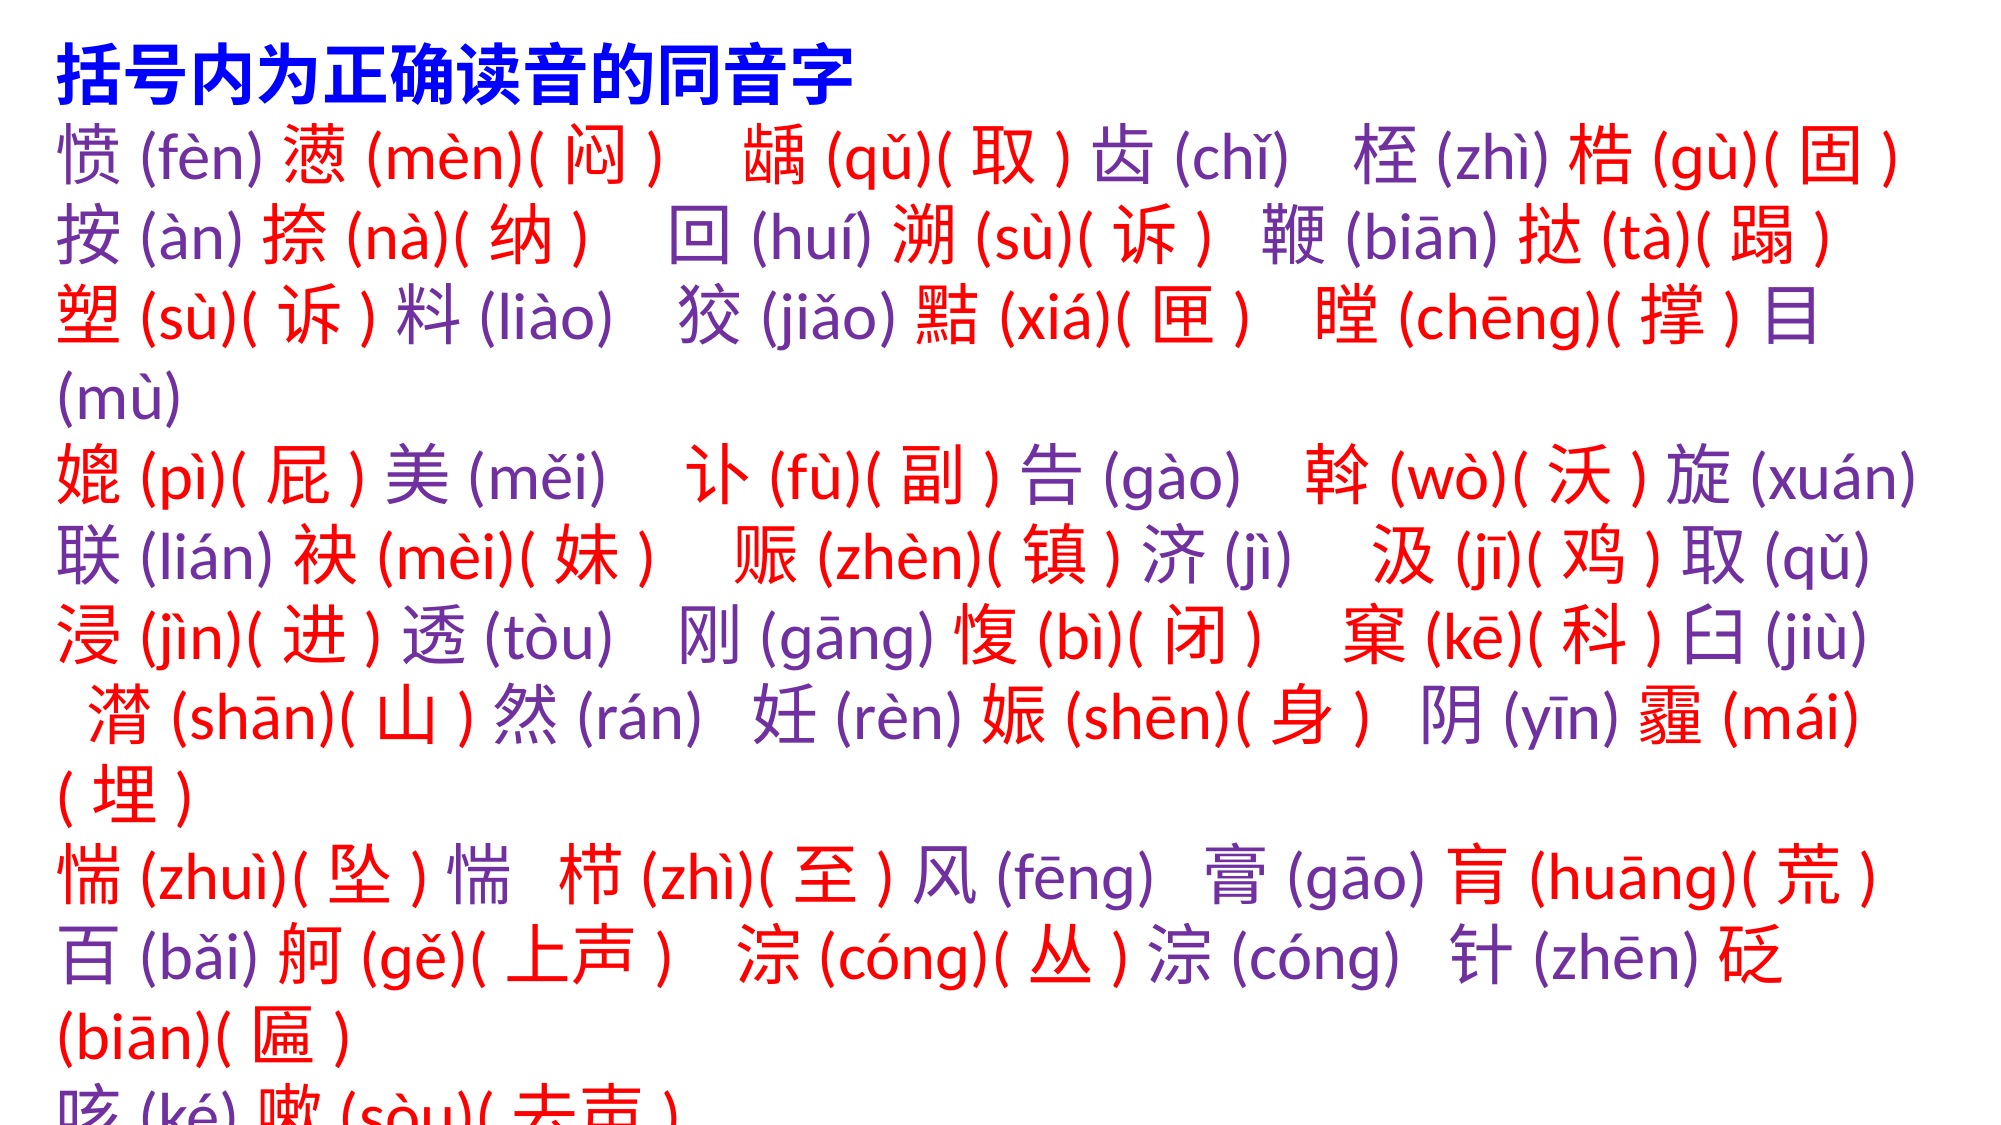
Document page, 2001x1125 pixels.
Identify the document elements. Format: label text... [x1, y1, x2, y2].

text_box 括号内为正确读音的同音字 愤(fèn)懑(mèn)(闷) 龋(qǔ)(取)齿(chǐ) 桎(zhì)梏(ɡù)(固) 按(àn)捺(nà)(纳) 回(huí)溯(sù)(诉) 鞭(biān)挞(tà)(蹋) 塑(sù)(诉)料(liào) 狡(jiǎo)黠(xiá)(匣) 瞠(chēnɡ)(撑)目(mù) 媲(pì)(屁)美(měi) 讣(fù)(副)告(ɡào) 斡(wò)(沃)旋(xuán) 联(lián)袂(mèi)(妹) 赈(zhèn)(镇)济(jì) 汲(jī)(鸡)取(qǔ) 浸(jìn)(进)透(tòu) 刚(ɡānɡ)愎(bì)(闭) 窠(kē)(科)臼(jiù) 潸(shān)(山)然(rán) 妊(rèn)娠(shēn)(身) 阴(yīn)霾(mái)(埋) 惴(zhuì)(坠)惴 栉(zhì)(至)风(fēnɡ) 膏(ɡāo)肓(huānɡ)(荒) 百(bǎi)舸(ɡě)(上声) 淙(cónɡ)(丛)淙(cónɡ) 针(zhēn)砭(biān)(匾) 咳(ké)嗽(sòu)(去声) [40, 25, 1967, 1125]
